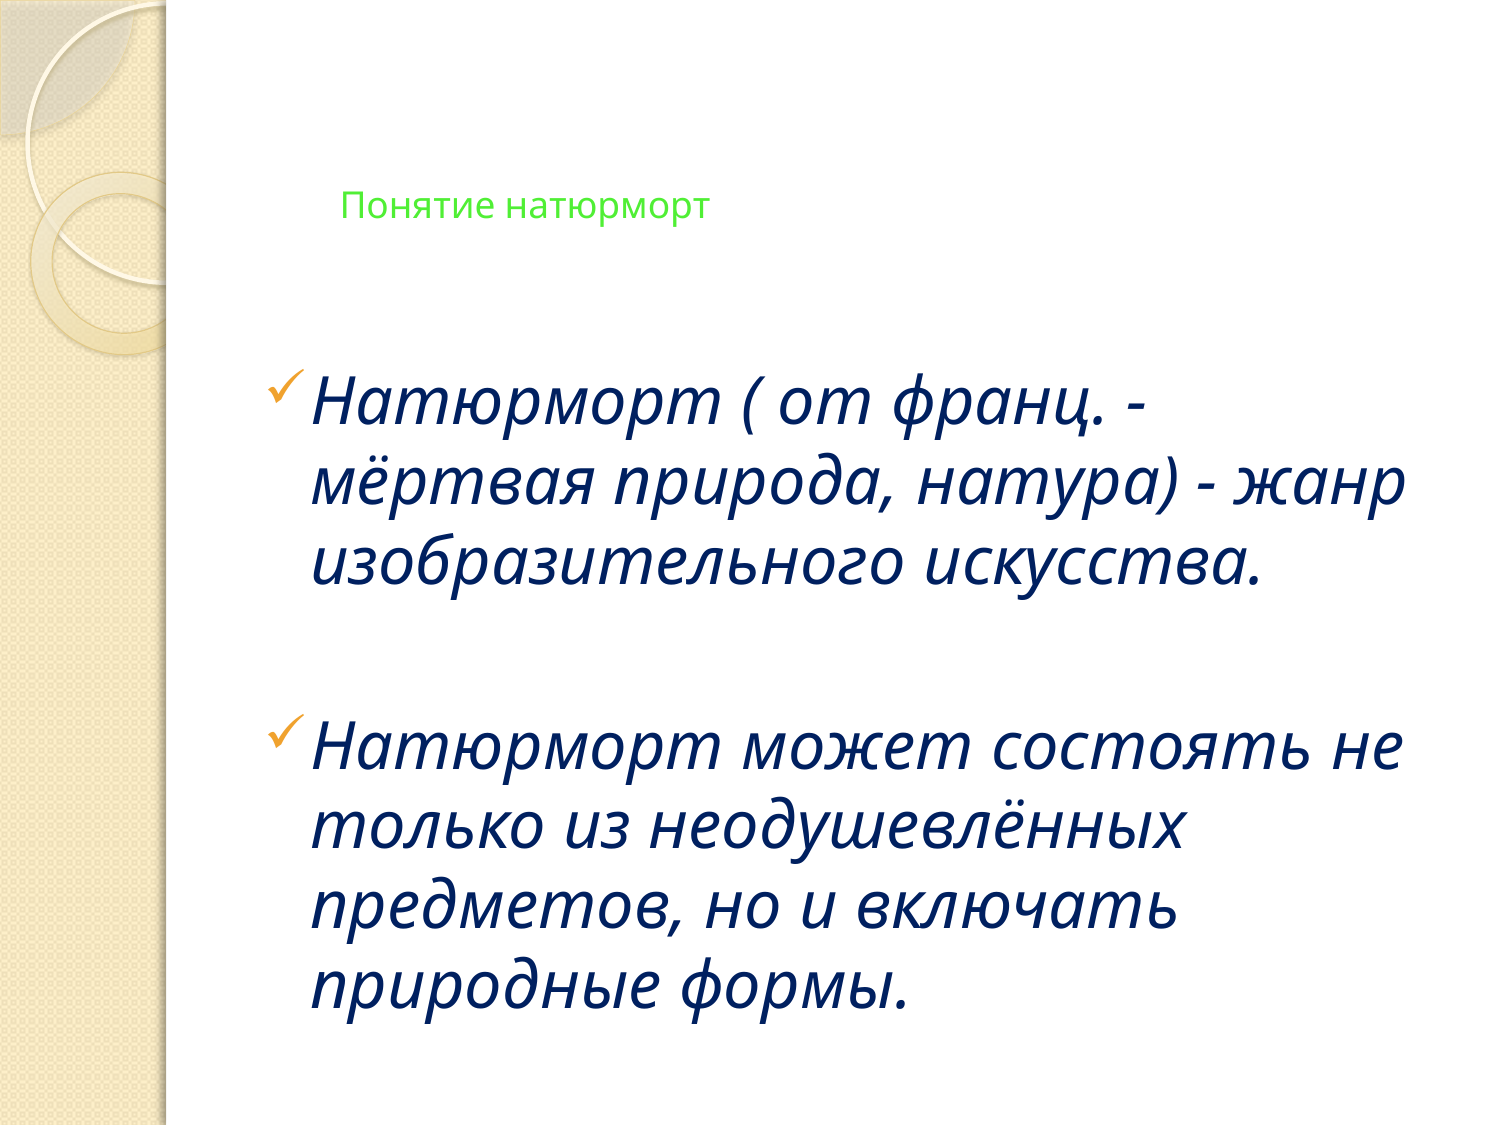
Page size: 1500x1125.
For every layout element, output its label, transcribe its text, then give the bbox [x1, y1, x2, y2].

list Натюрморт ( от франц. - мёртвая природа, натура) - жанр изобразительного искусства. Натюрморт может состоять не только из неодушевлённых предметов, но и включать природные формы. [235, 350, 1466, 1025]
title Понятие натюрморт [324, 172, 1466, 279]
